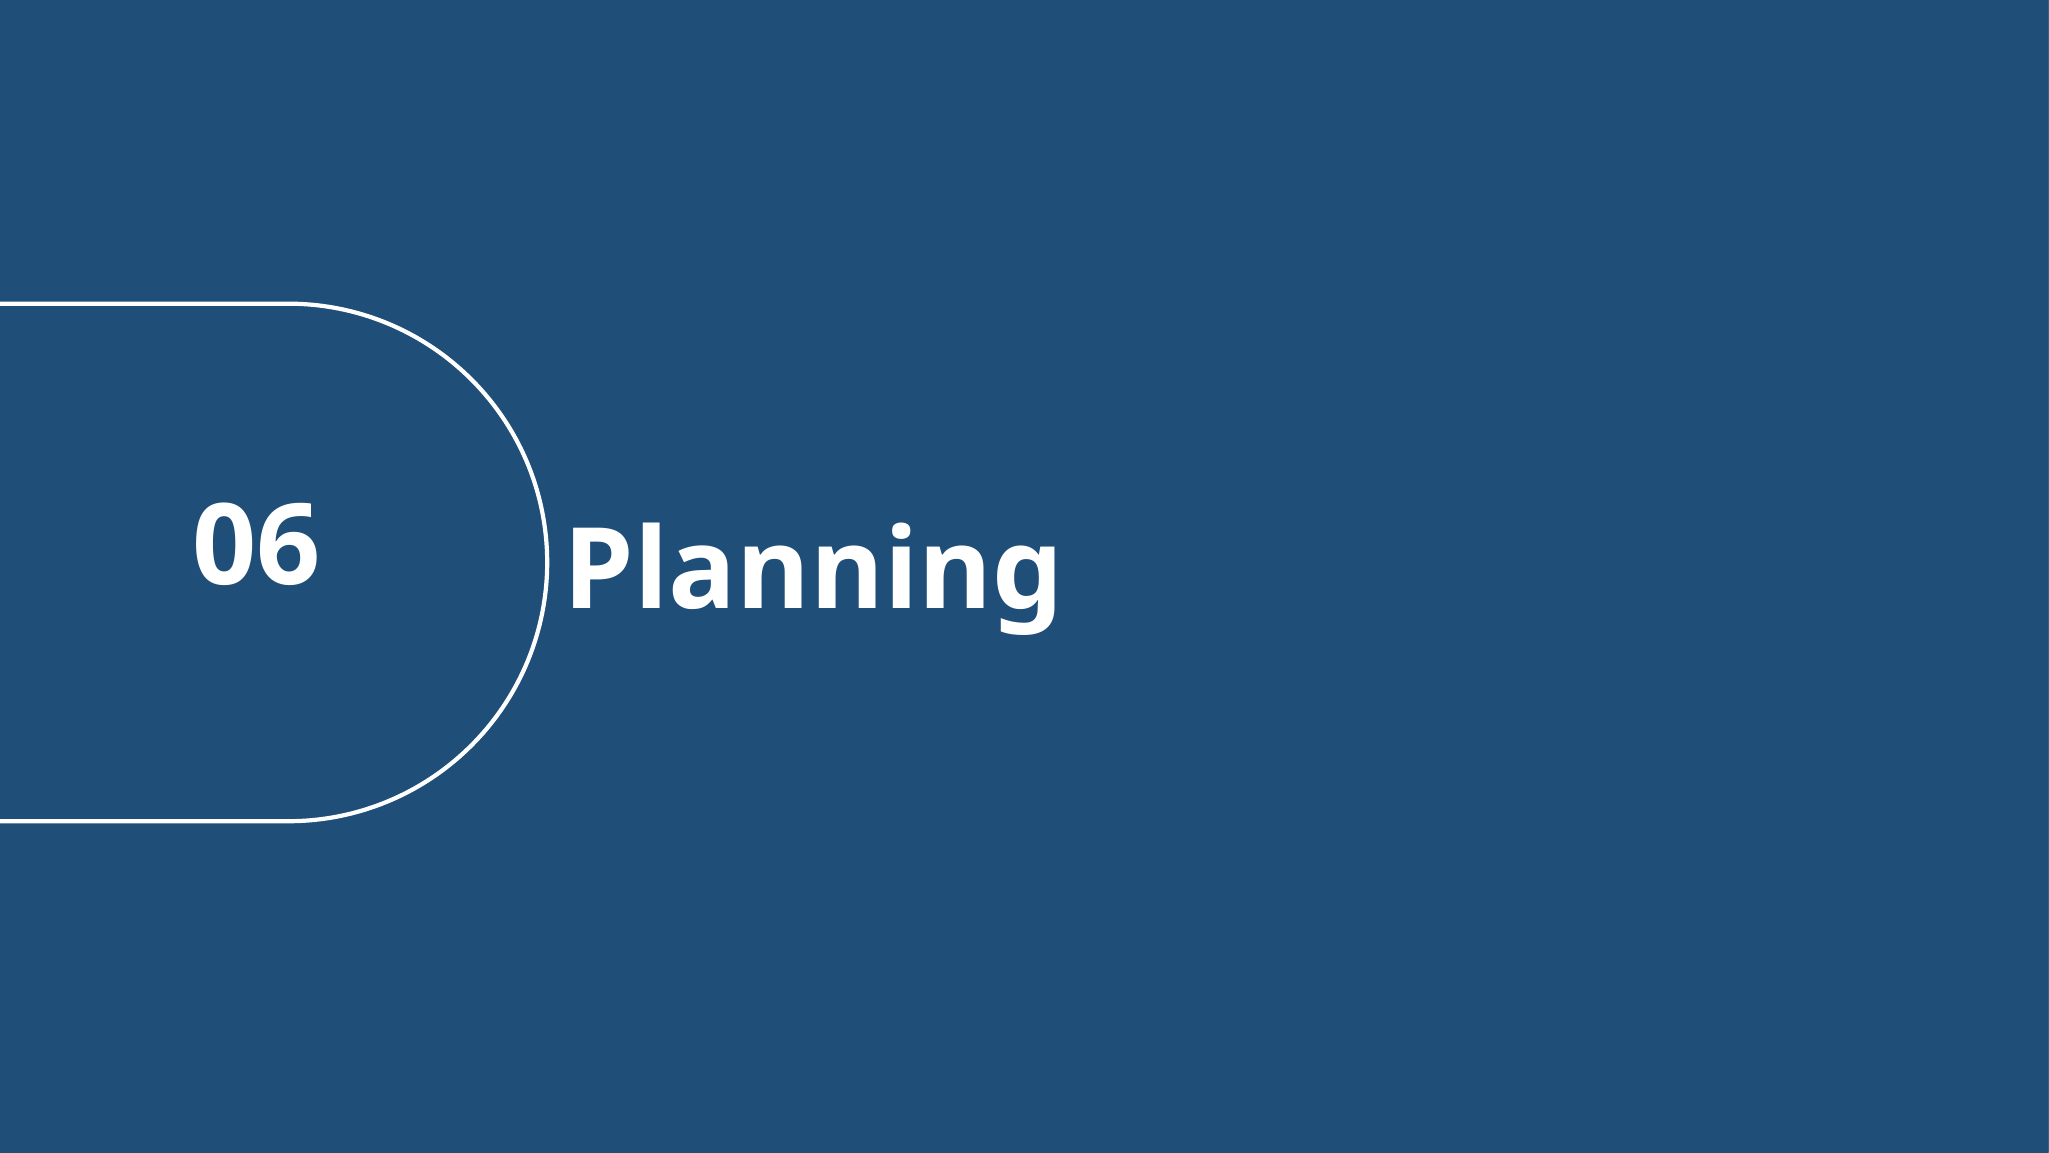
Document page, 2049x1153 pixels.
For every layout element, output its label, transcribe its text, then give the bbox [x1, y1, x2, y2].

title Planning [548, 495, 2049, 783]
list 06 [177, 472, 435, 693]
